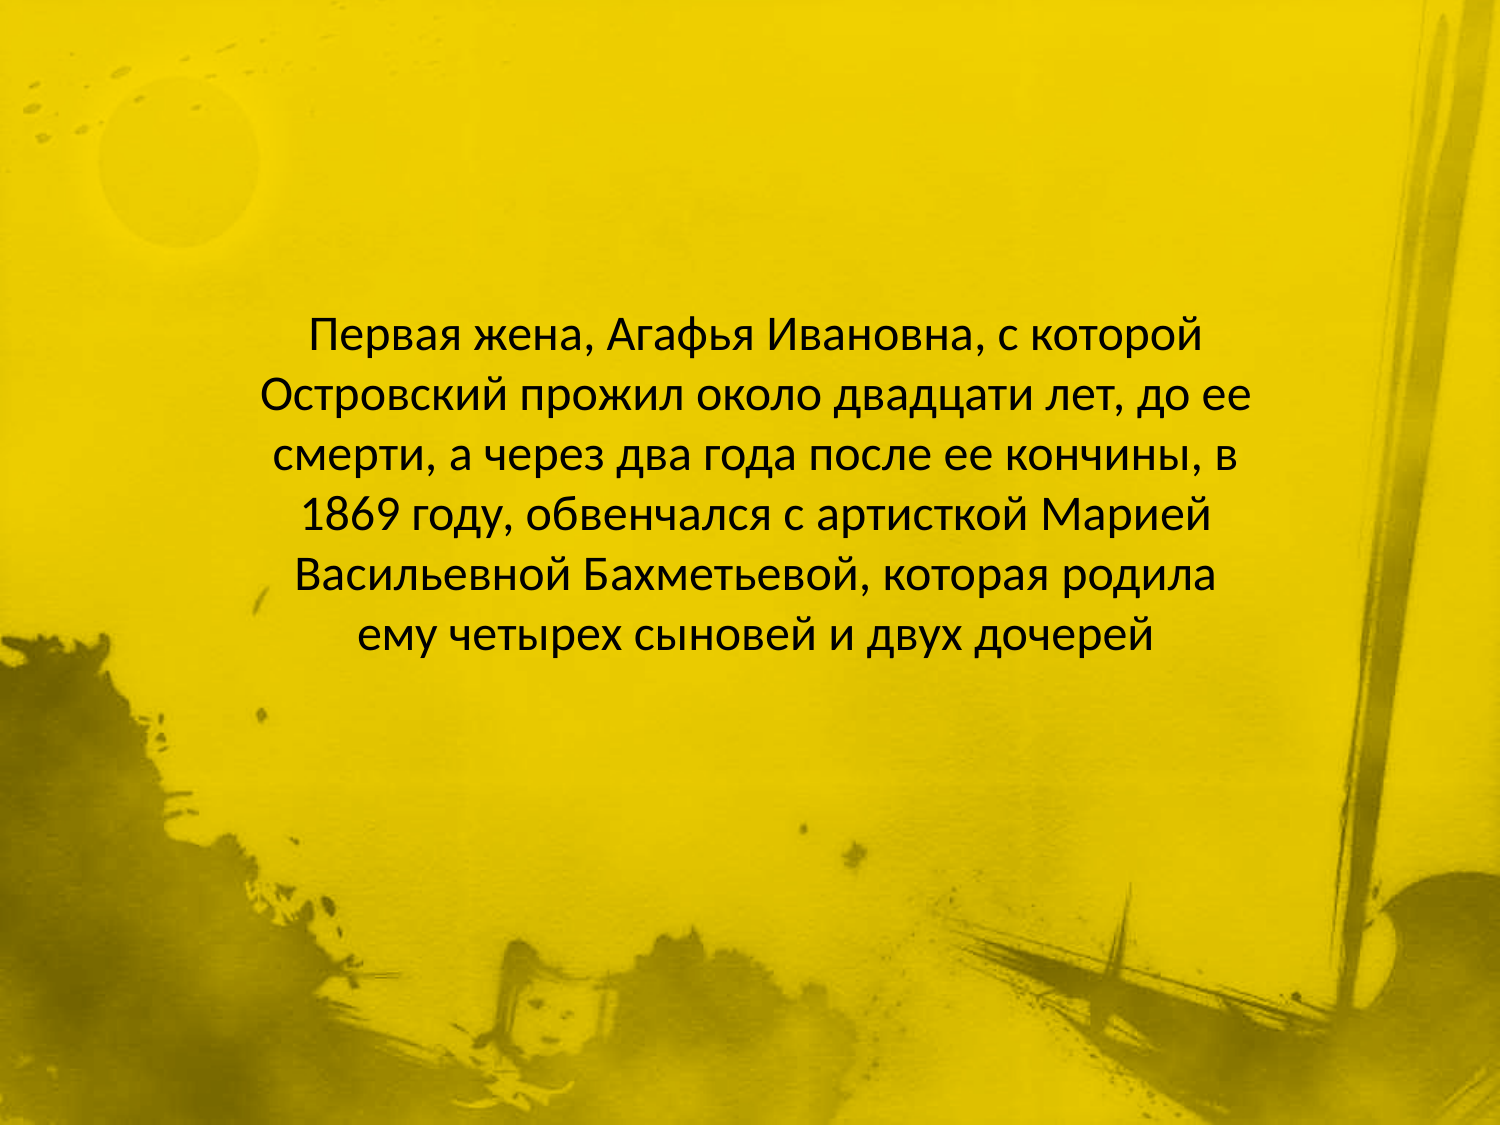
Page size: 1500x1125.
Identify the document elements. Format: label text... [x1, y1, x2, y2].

text_box Первая жена, Агафья Ивановна, с которой Островский прожил около двадцати лет, до ее смерти, а через два года после ее кончины, в 1869 году, обвенчался с артисткой Марией Васильевной Бахметьевой, которая родила ему четырех сыновей и двух дочерей [234, 292, 1278, 668]
